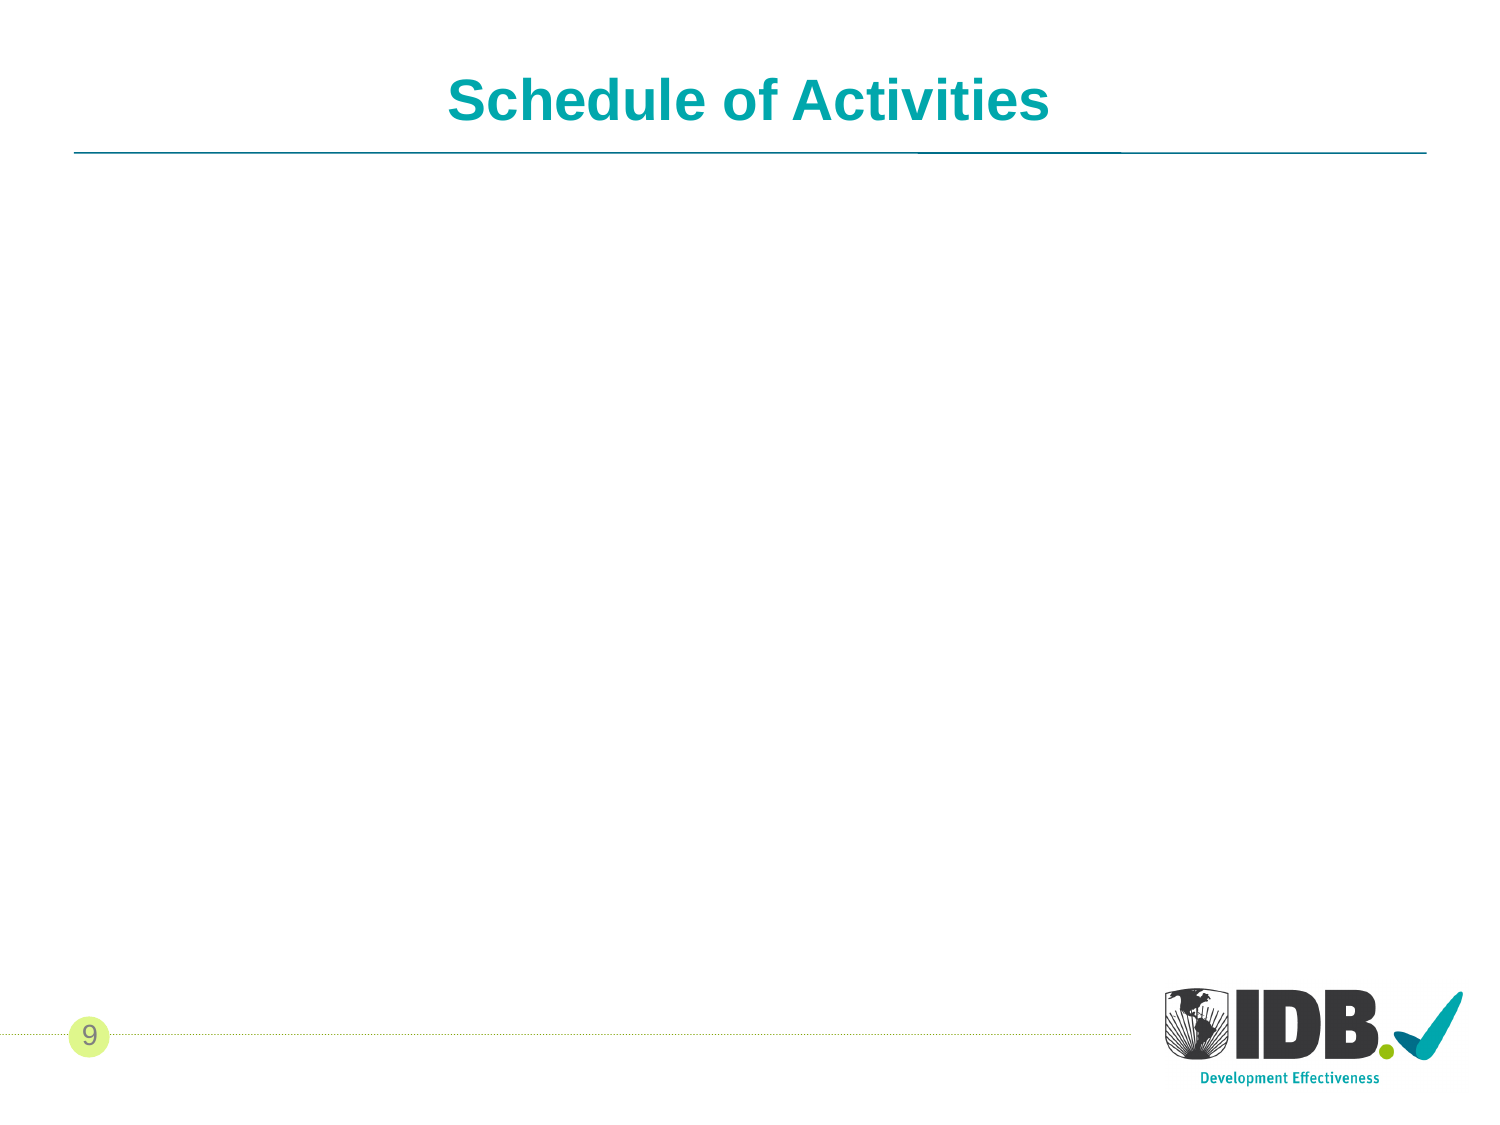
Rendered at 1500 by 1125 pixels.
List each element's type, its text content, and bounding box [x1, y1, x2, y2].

slide_number 9 [66, 1004, 417, 1064]
title Schedule of Activities [74, 44, 1426, 151]
picture [1165, 979, 1469, 1093]
